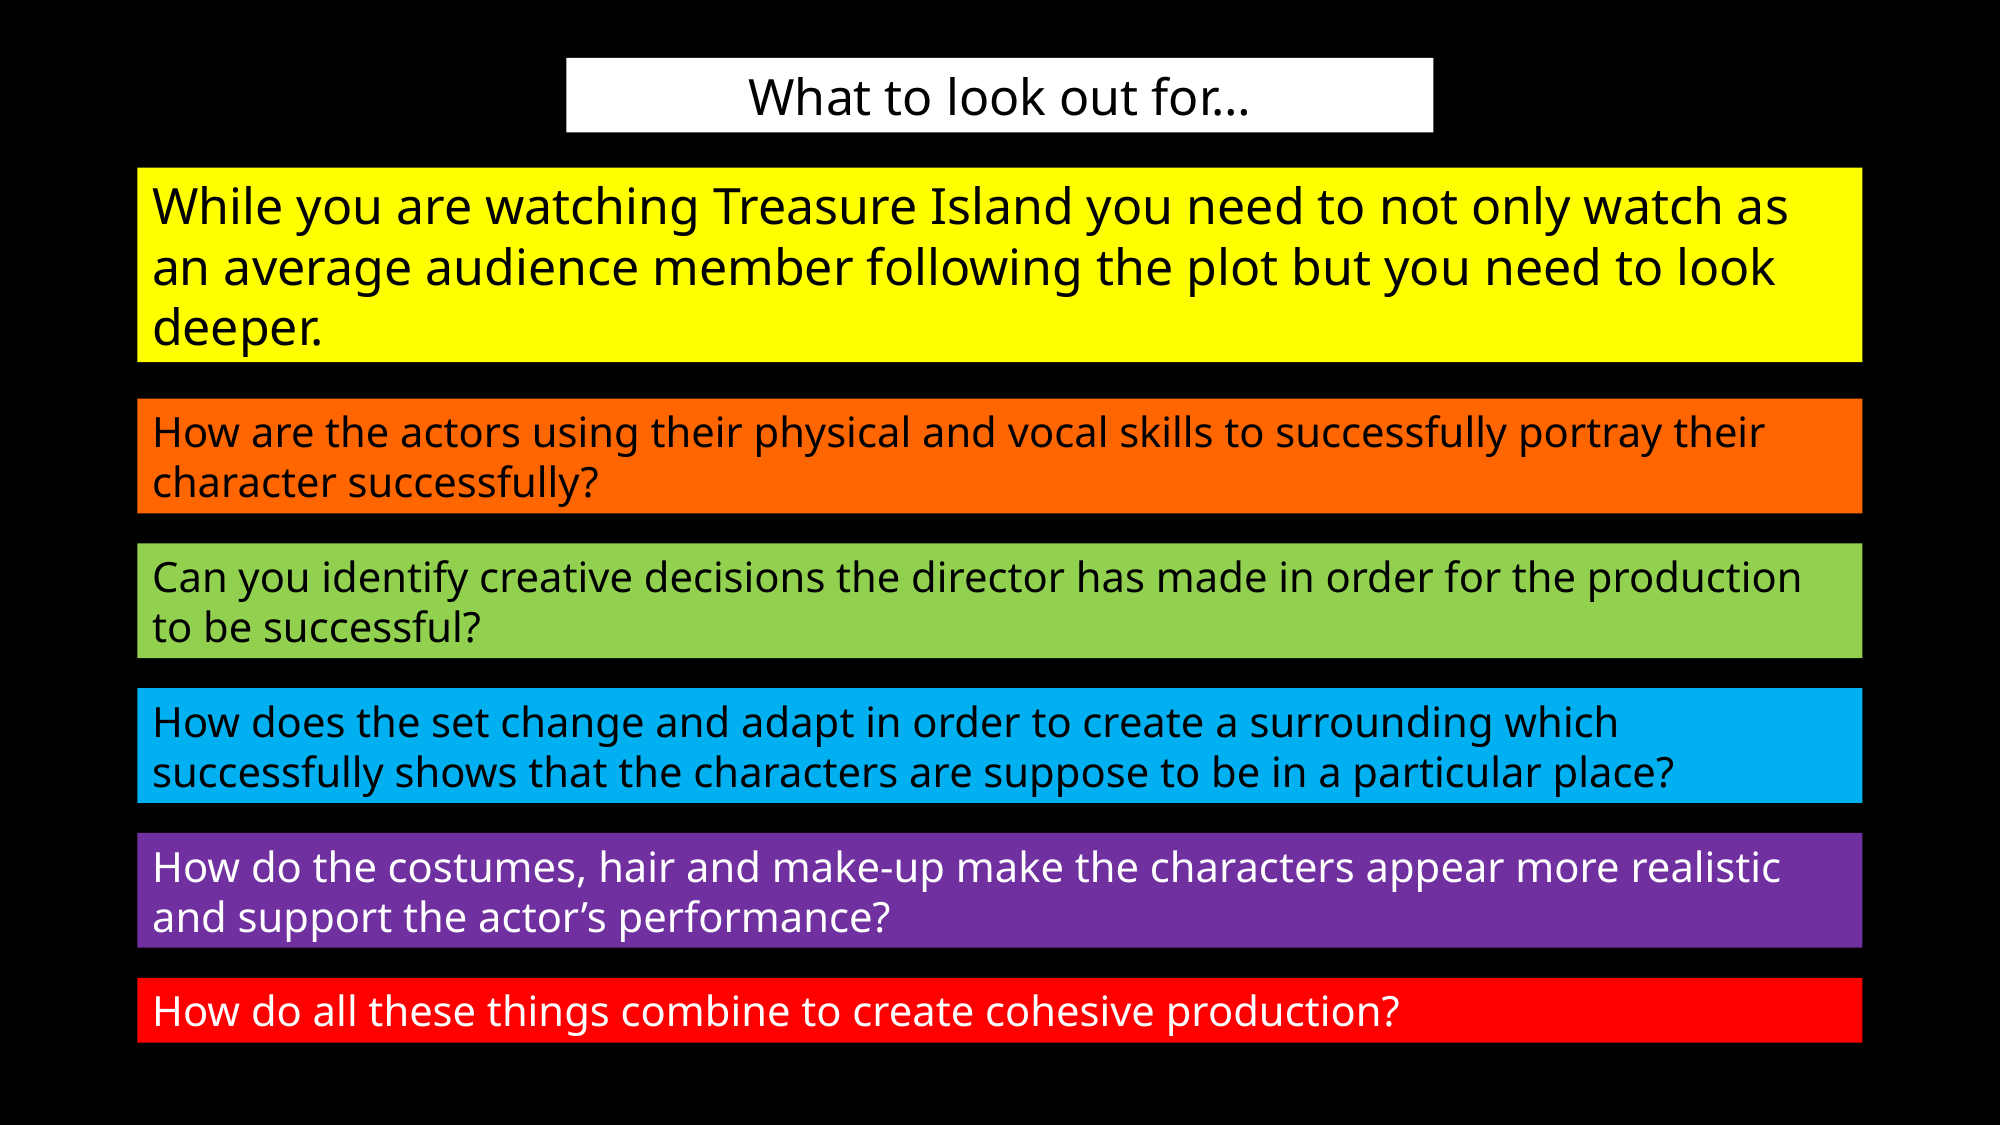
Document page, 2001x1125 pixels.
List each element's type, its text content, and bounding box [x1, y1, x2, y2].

text_box How does the set change and adapt in order to create a surrounding which successfully shows that the characters are suppose to be in a particular place? [137, 688, 1863, 803]
text_box How do all these things combine to create cohesive production? [137, 977, 1863, 1043]
text_box Can you identify creative decisions the director has made in order for the production to be successful? [137, 543, 1863, 659]
text_box How are the actors using their physical and vocal skills to successfully portray their character successfully? [137, 398, 1863, 514]
text_box How do the costumes, hair and make-up make the characters appear more realistic and support the actor’s performance? [137, 832, 1863, 948]
text_box What to look out for… [566, 57, 1434, 133]
text_box While you are watching Treasure Island you need to not only watch as an average audience member following the plot but you need to look deeper. [137, 167, 1863, 363]
